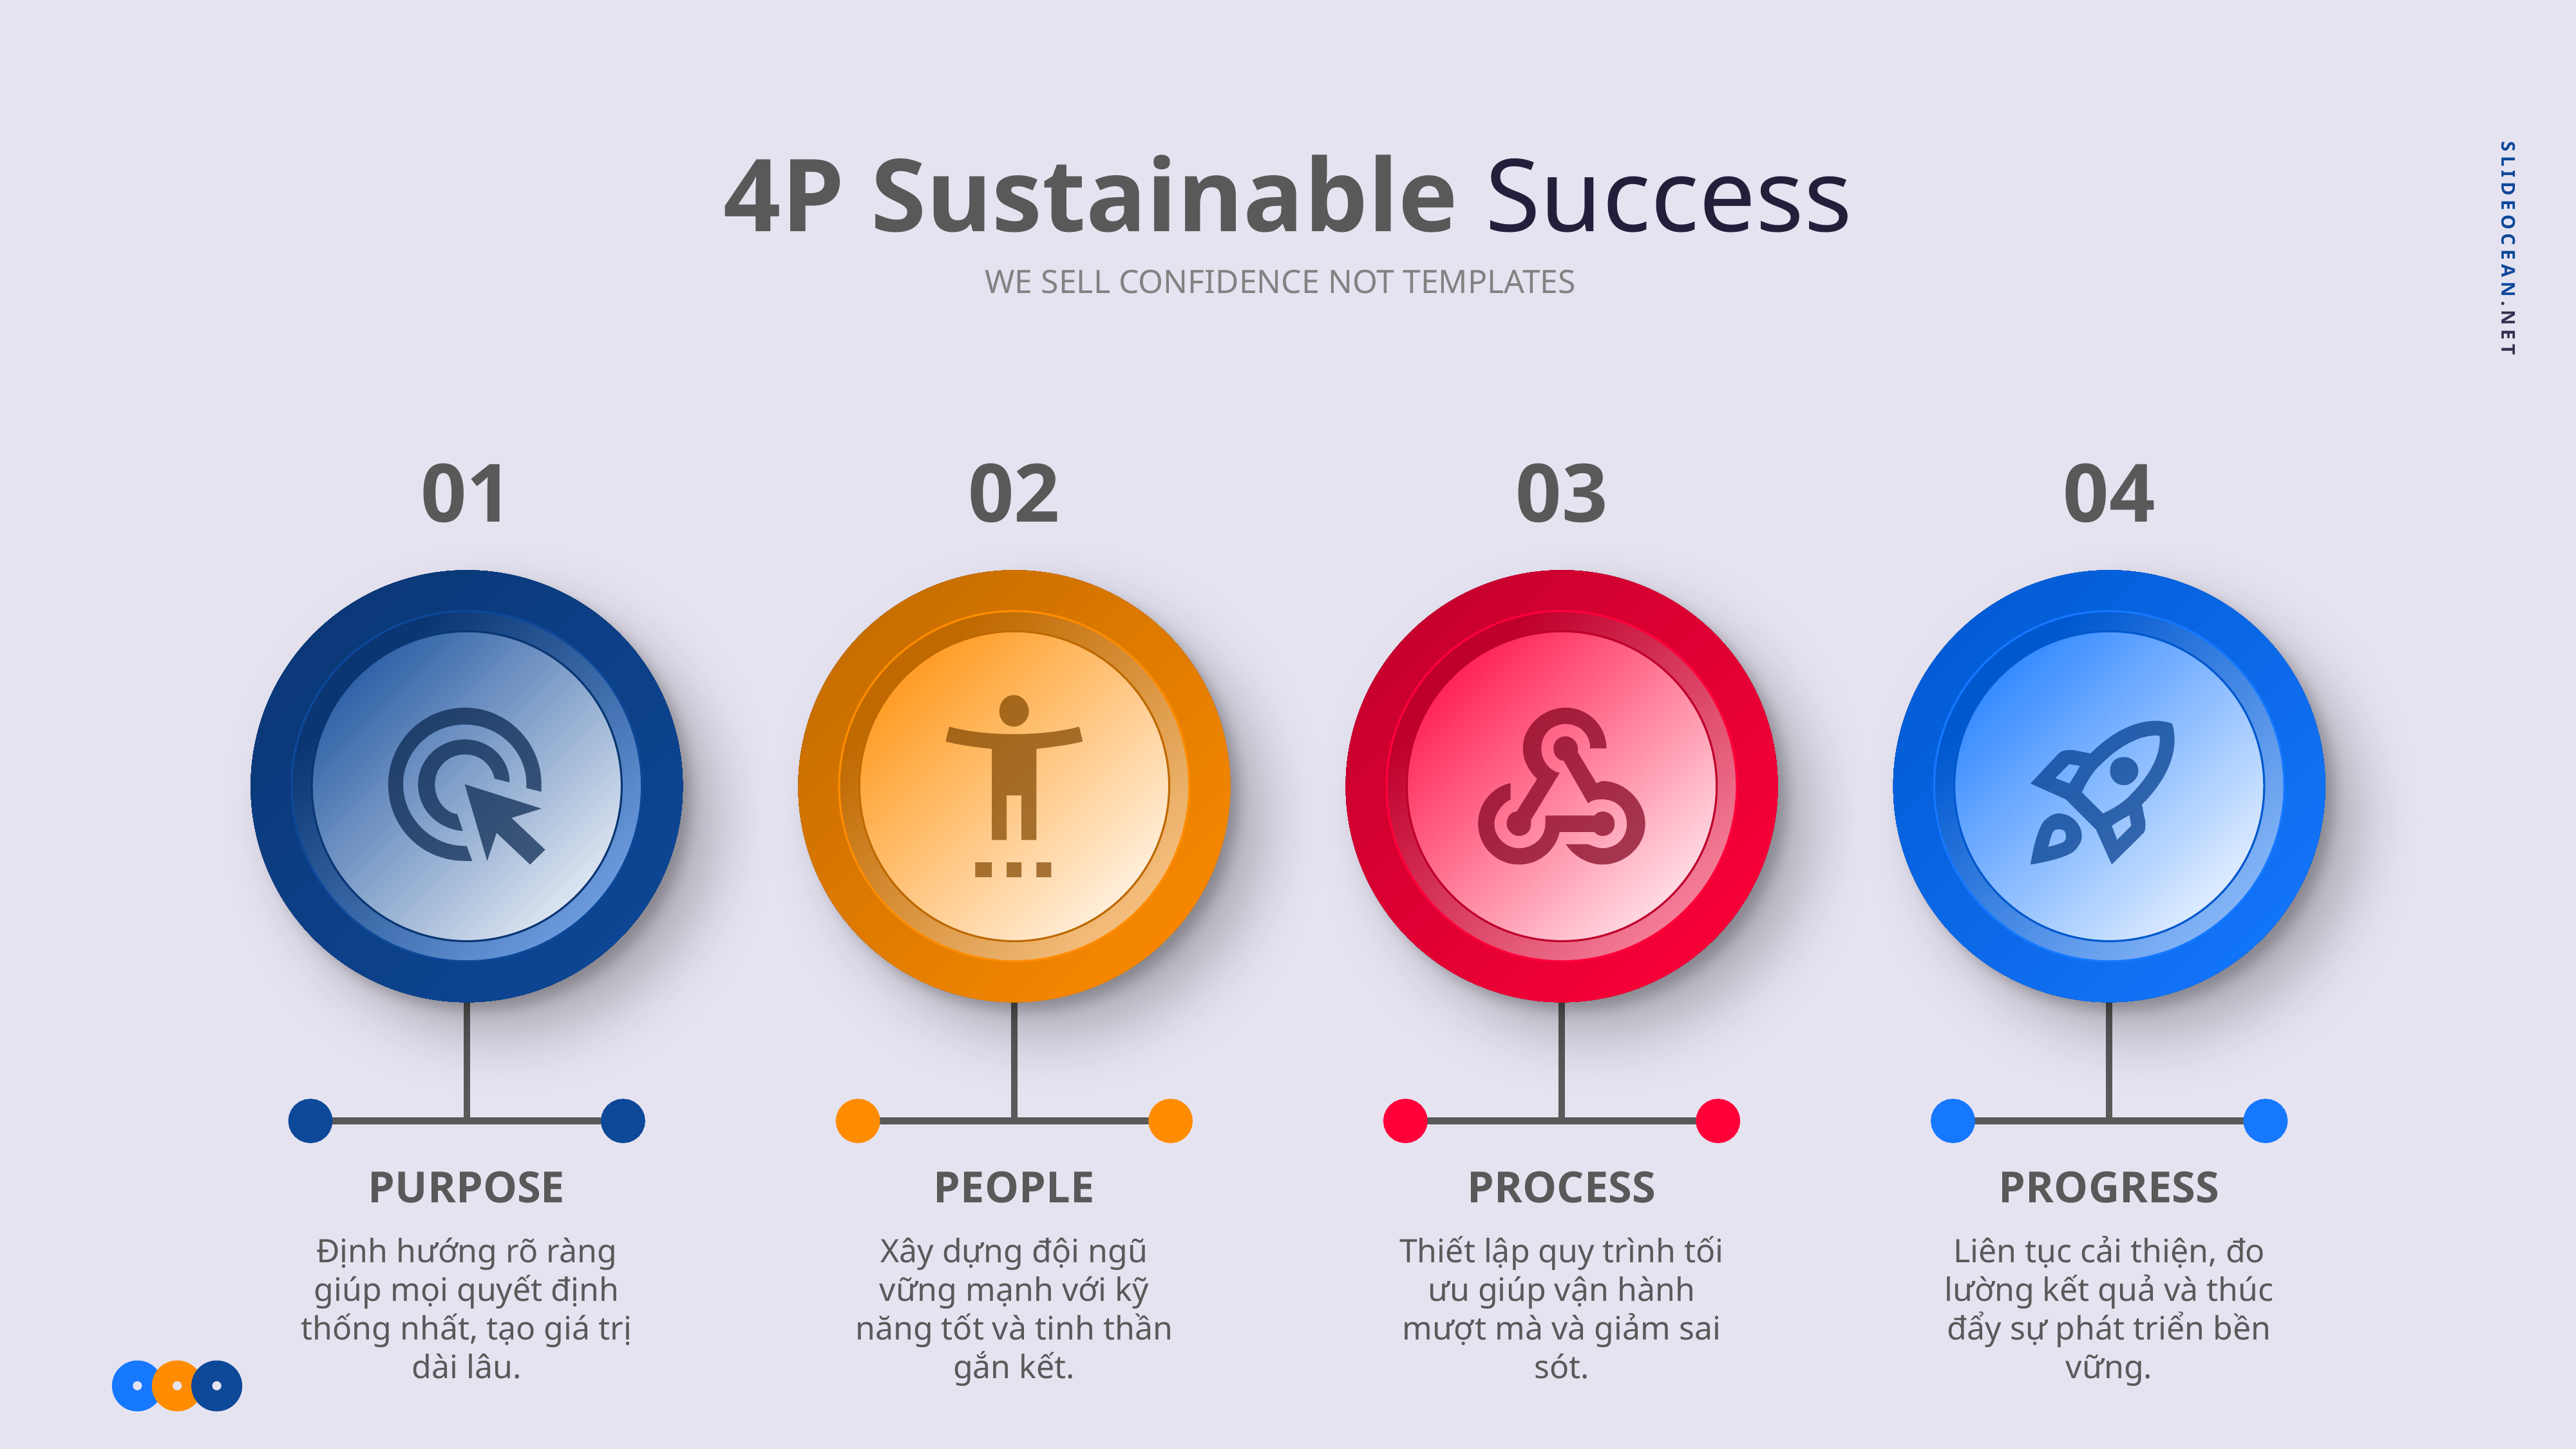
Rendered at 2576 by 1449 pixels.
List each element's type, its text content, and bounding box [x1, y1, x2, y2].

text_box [1933, 1154, 2285, 1392]
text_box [1893, 569, 2326, 1003]
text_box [250, 569, 683, 1003]
text_box 03 [1387, 437, 1737, 544]
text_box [1345, 569, 1778, 1003]
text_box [1393, 1003, 1731, 1133]
text_box 02 [838, 437, 1189, 544]
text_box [1386, 1154, 1738, 1392]
text_box 04 [1934, 437, 2285, 544]
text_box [797, 569, 1231, 1003]
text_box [291, 1154, 643, 1392]
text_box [838, 1154, 1190, 1353]
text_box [298, 1003, 636, 1133]
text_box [845, 1003, 1183, 1133]
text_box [1940, 1003, 2278, 1133]
text_box 4P Sustainable Success [714, 126, 1862, 257]
text_box 01 [291, 437, 642, 544]
text_box WE SELL CONFIDENCE NOT TEMPLATES [975, 256, 1586, 305]
